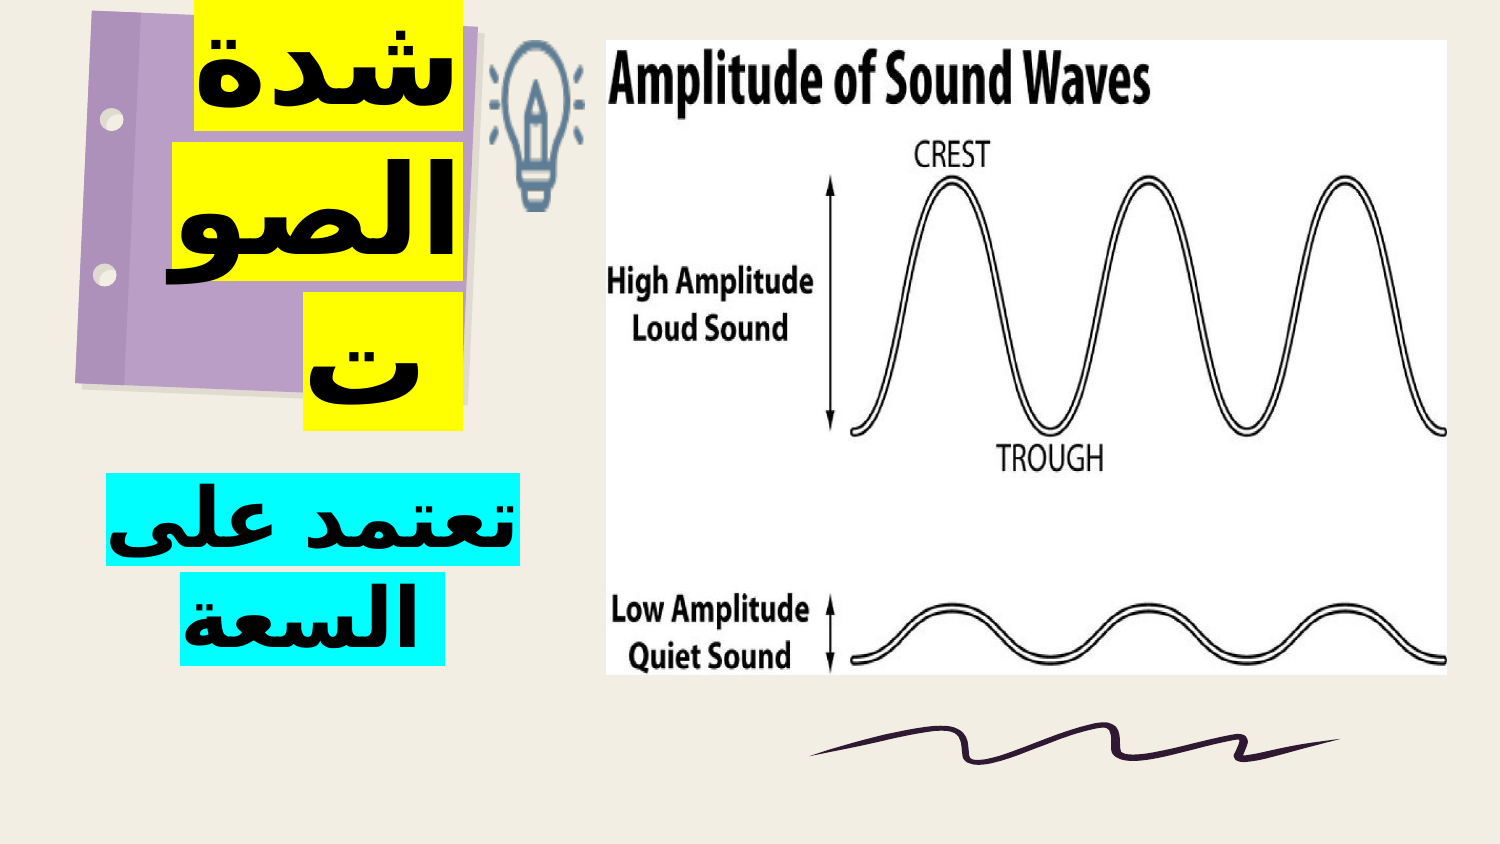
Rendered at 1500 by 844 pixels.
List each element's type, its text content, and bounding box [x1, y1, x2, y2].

picture [489, 39, 585, 213]
text_box تعتمد على السعة [53, 457, 573, 672]
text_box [74, 10, 485, 406]
picture [606, 39, 1448, 675]
text_box [809, 722, 1341, 765]
